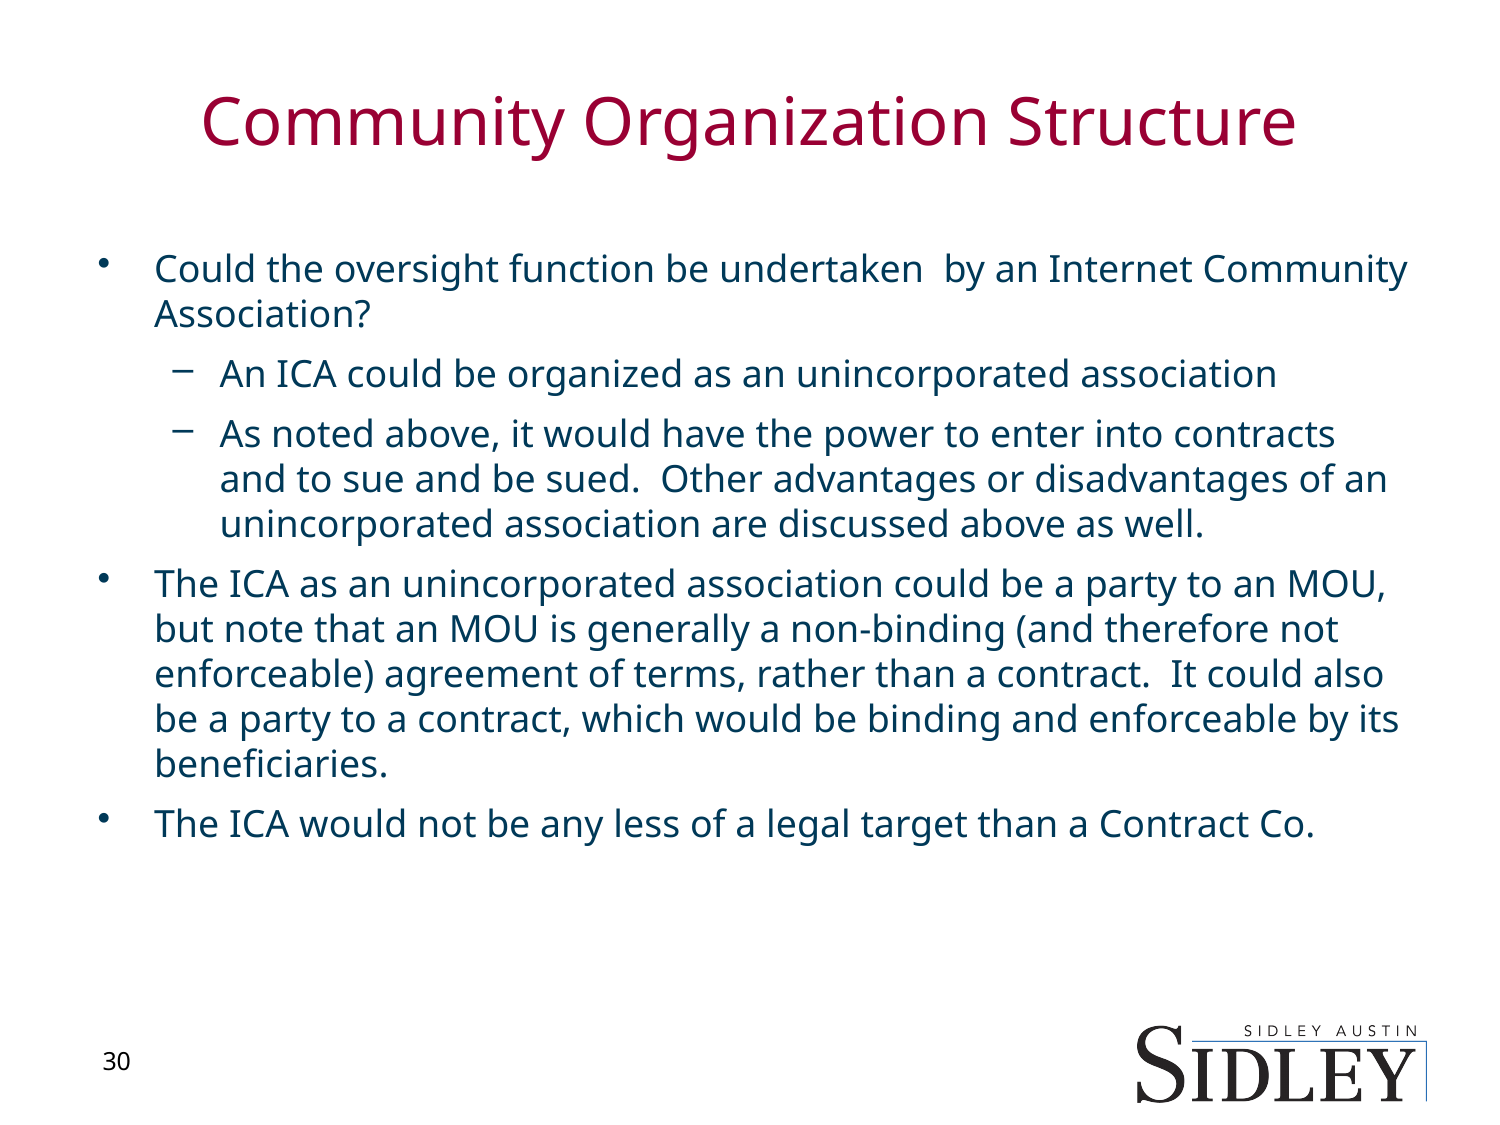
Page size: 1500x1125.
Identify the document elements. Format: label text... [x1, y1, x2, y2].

list Could the oversight function be undertaken by an Internet Community Association? An ICA could be organized as an unincorporated association As noted above, it would have the power to enter into contracts and to sue and be sued. Other advantages or disadvantages of an unincorporated association are discussed above as well. The ICA as an unincorporated association could be a party to an MOU, but note that an MOU is generally a non-binding (and therefore not enforceable) agreement of terms, rather than a contract. It could also be a party to a contract, which would be binding and enforceable by its beneficiaries. The ICA would not be any less of a legal target than a Contract Co. [82, 237, 1426, 988]
slide_number 30 [87, 1037, 401, 1098]
title Community Organization Structure [82, 24, 1418, 213]
picture [1137, 1025, 1427, 1103]
